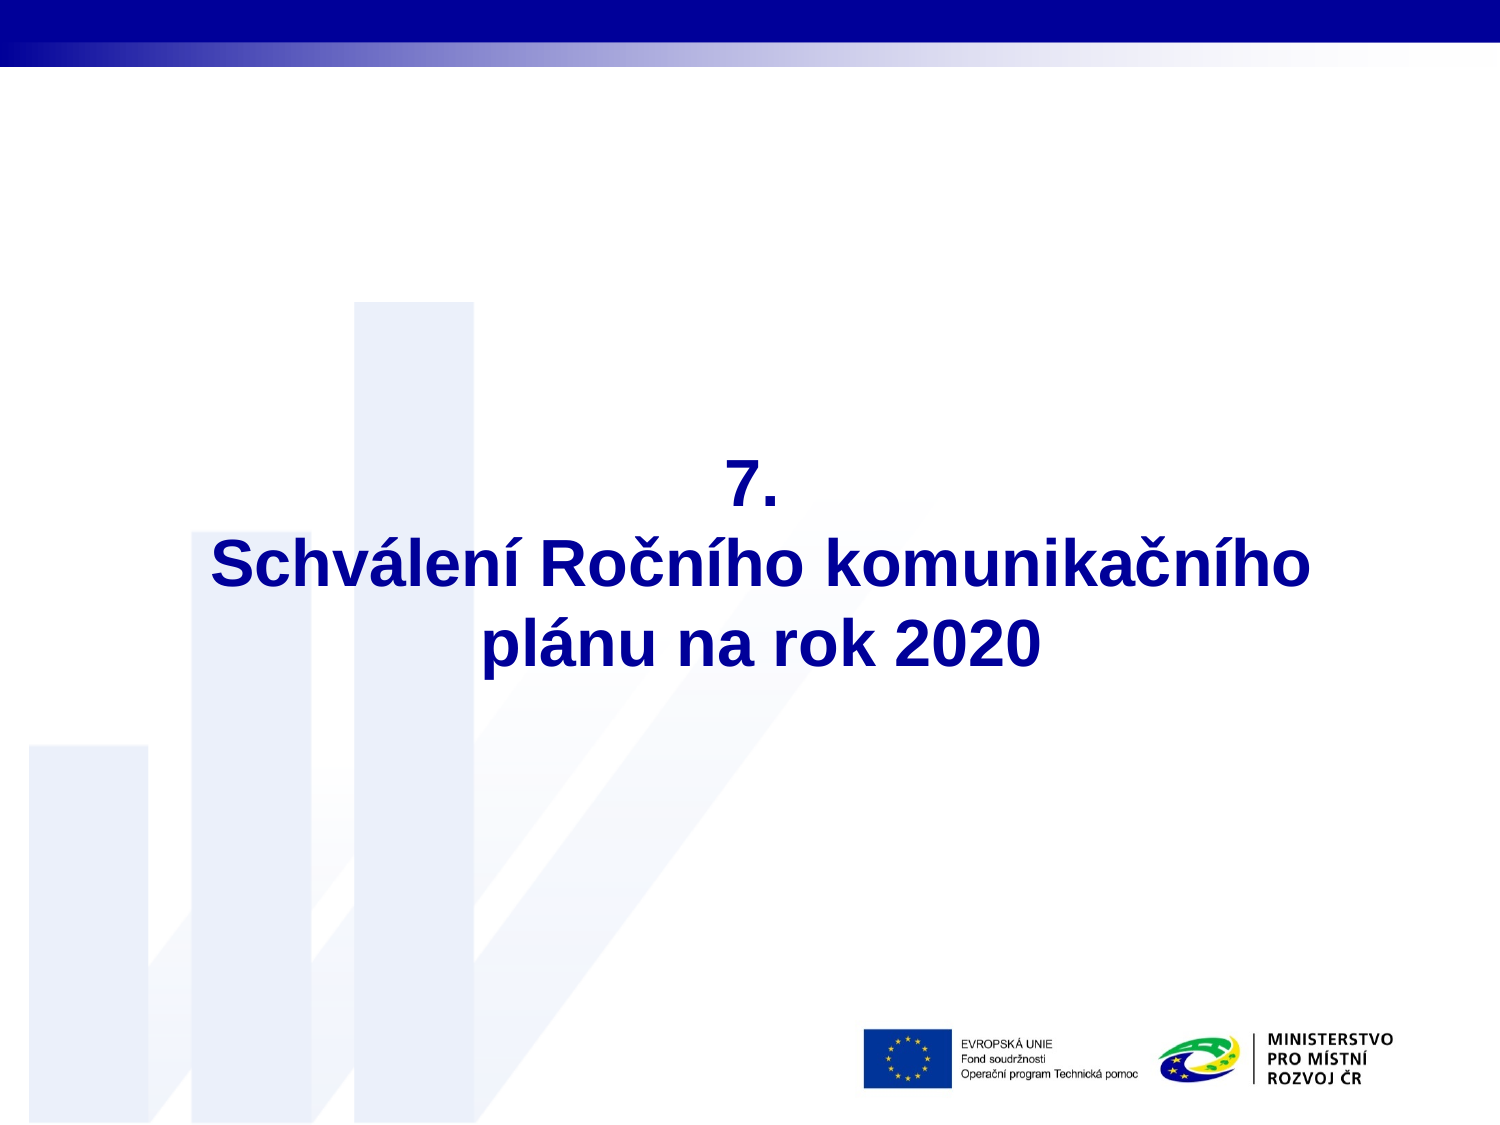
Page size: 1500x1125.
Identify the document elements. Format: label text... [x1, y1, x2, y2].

picture [29, 302, 1412, 1125]
text_box 7. Schválení Ročního komunikačního plánu na rok 2020 [183, 432, 1341, 688]
